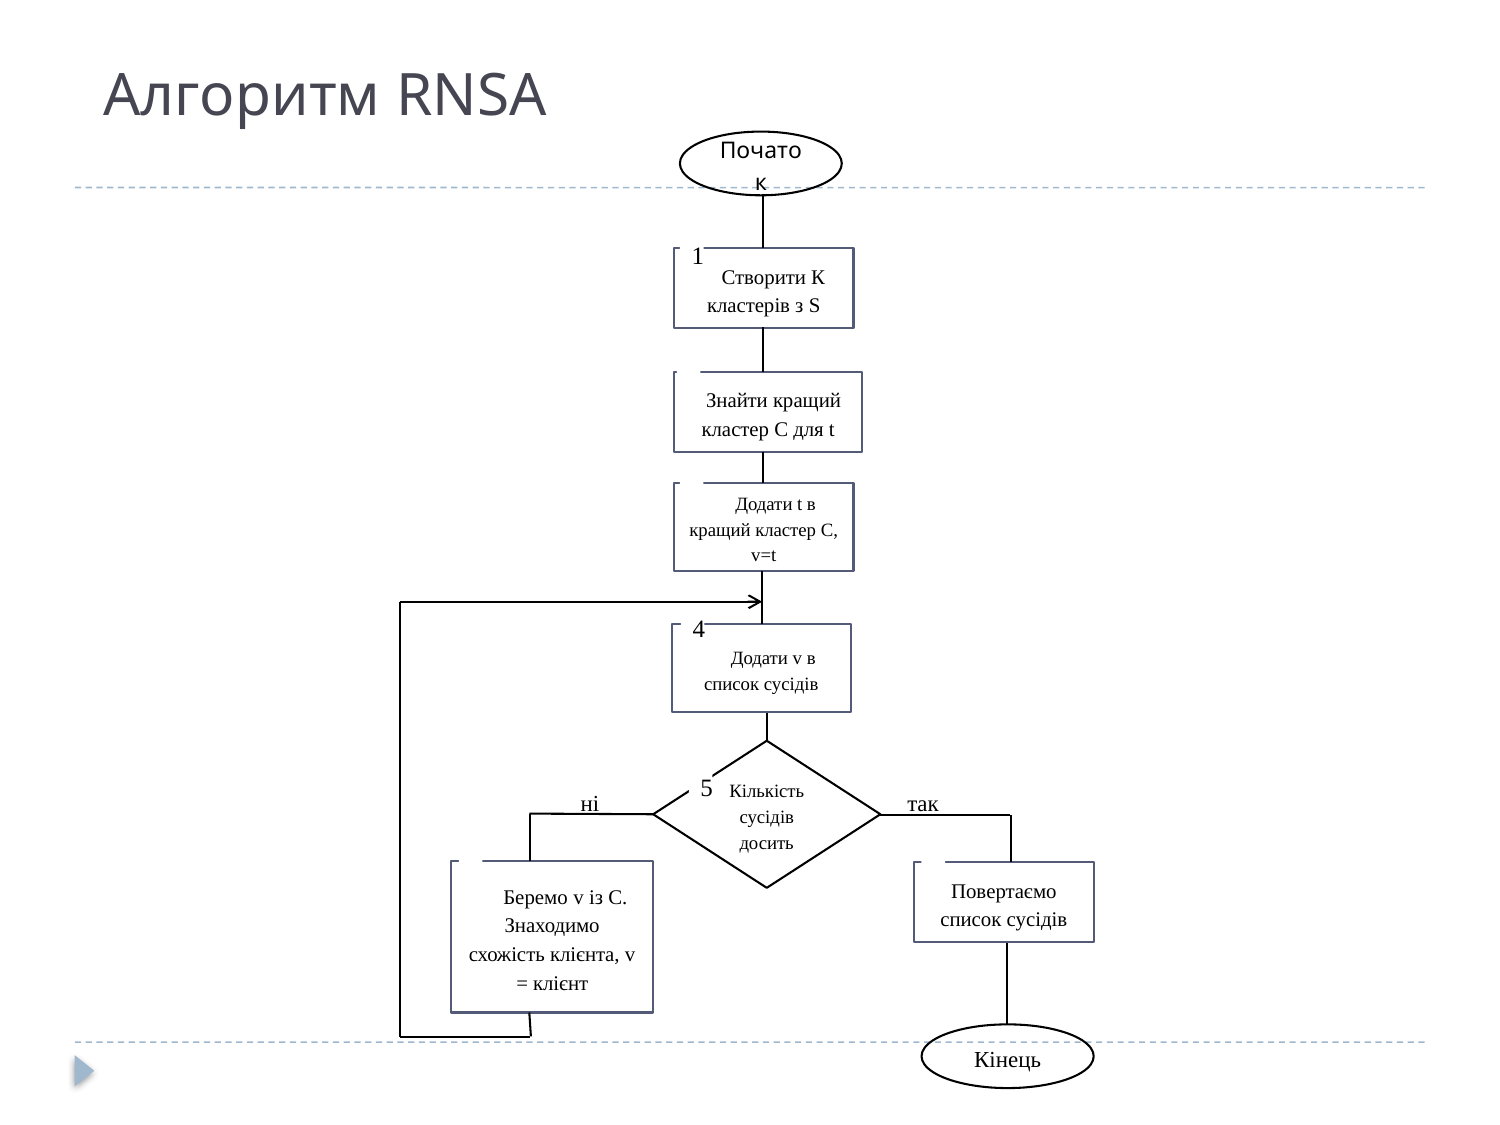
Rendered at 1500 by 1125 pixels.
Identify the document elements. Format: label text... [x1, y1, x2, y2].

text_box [399, 131, 1094, 1089]
title Алгоритм RNSA [88, 49, 1439, 135]
